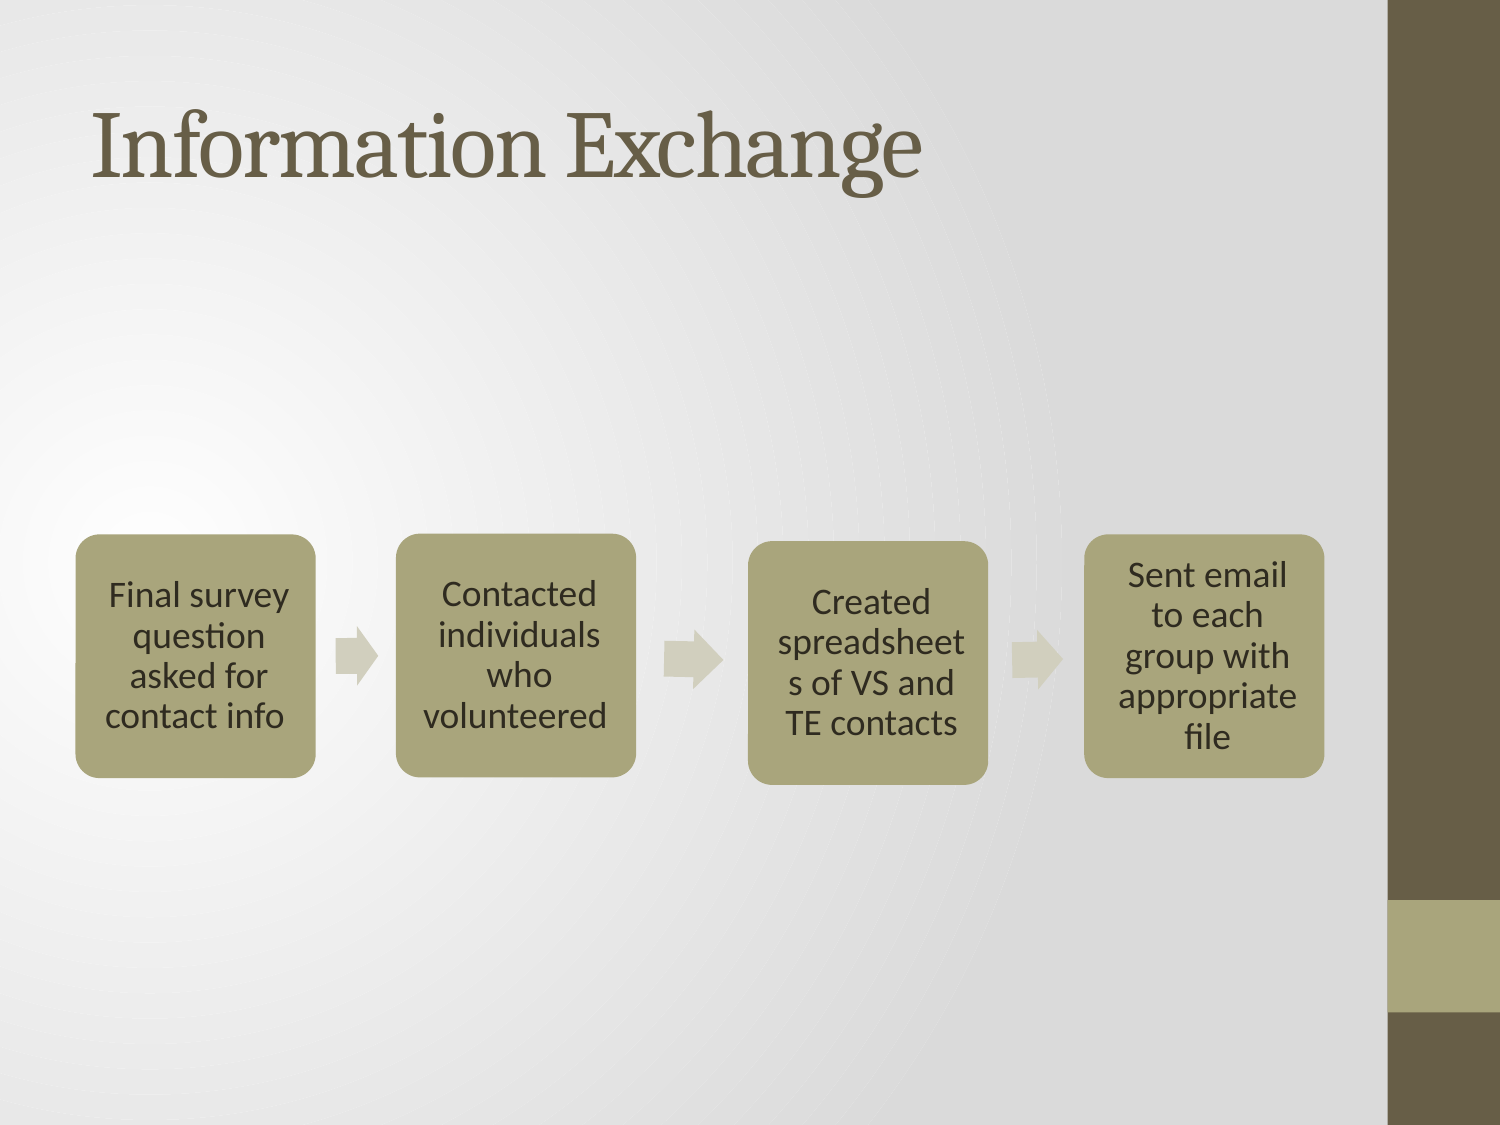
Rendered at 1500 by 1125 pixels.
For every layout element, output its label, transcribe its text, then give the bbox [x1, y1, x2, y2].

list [74, 261, 1326, 1051]
title Information Exchange [75, 45, 1325, 233]
